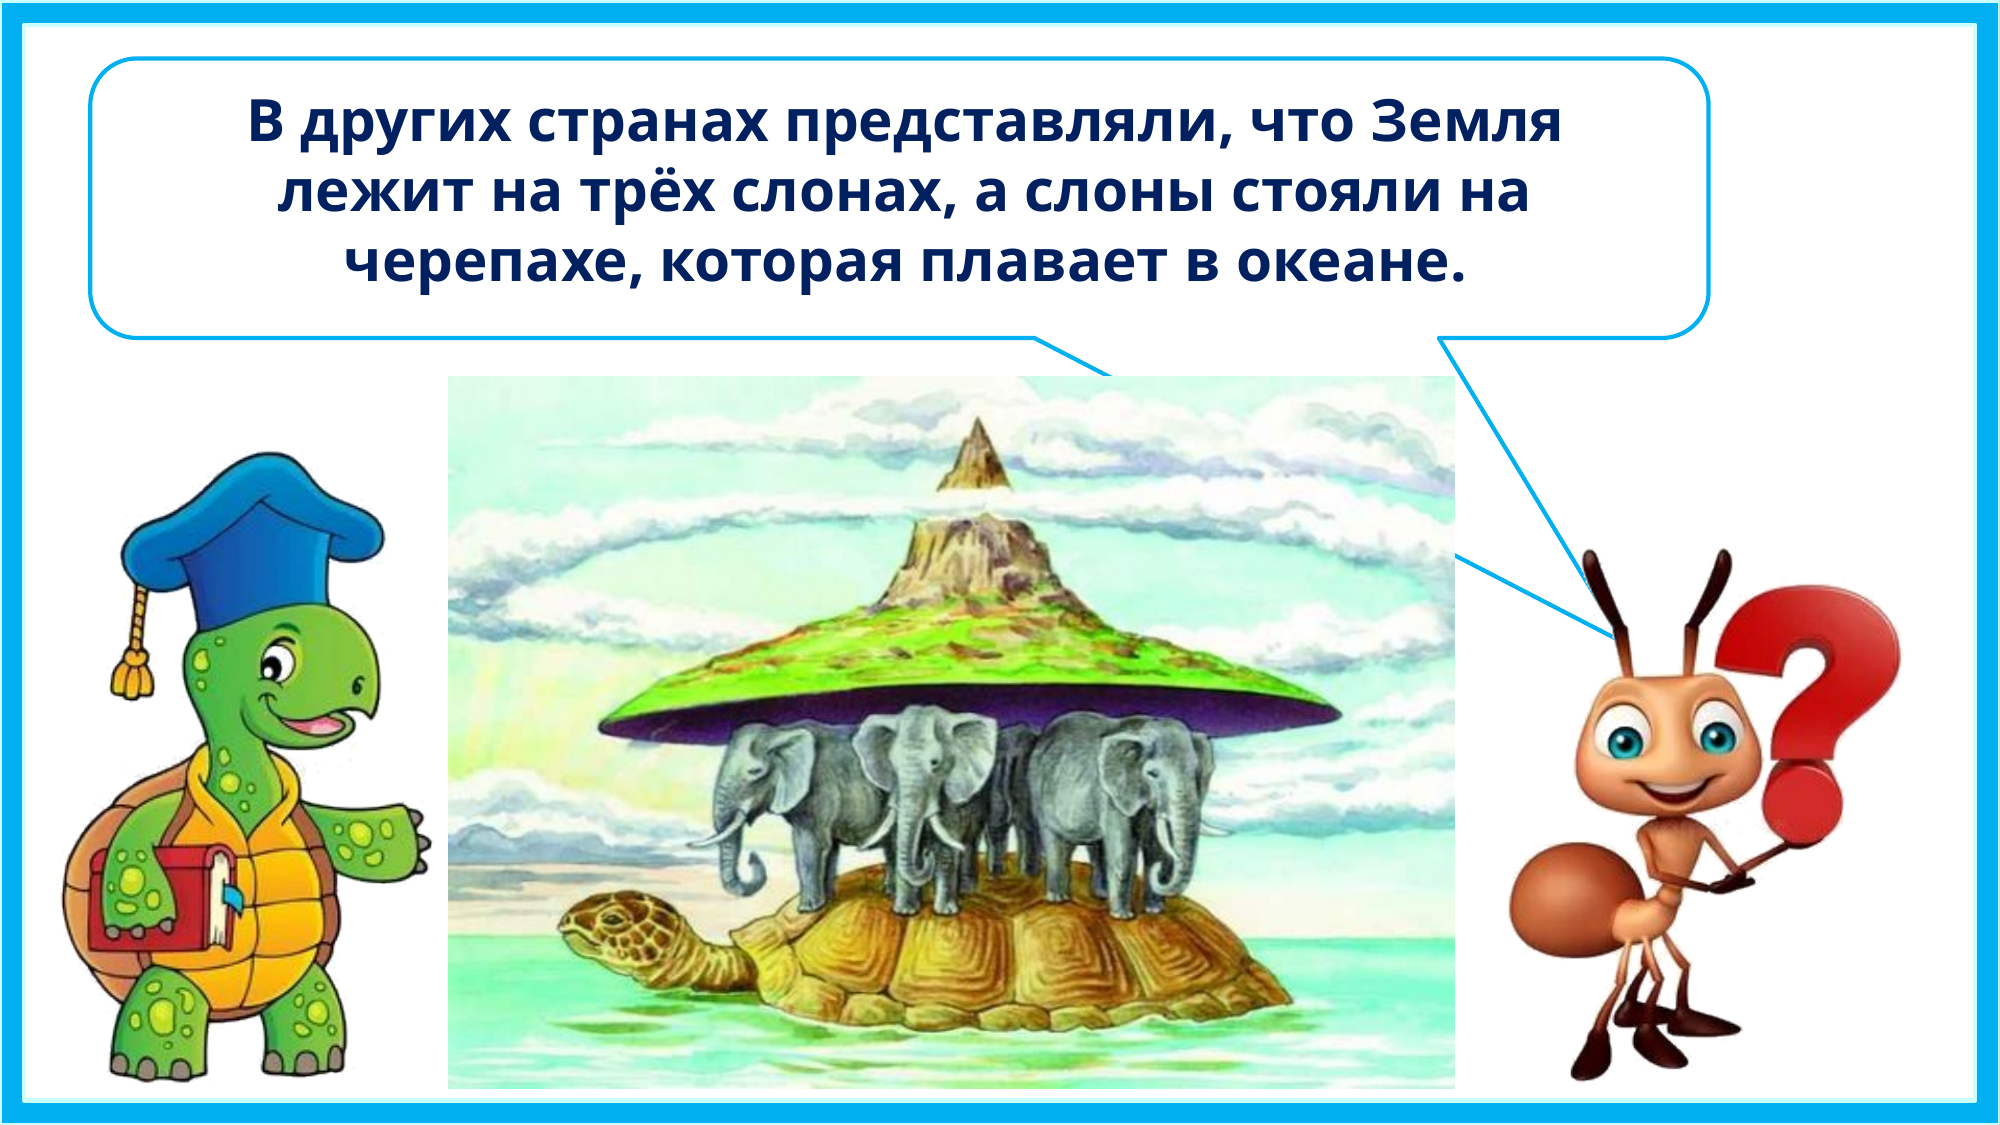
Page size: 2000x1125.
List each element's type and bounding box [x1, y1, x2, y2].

text_box [90, 58, 1709, 339]
picture [1464, 515, 1945, 1102]
picture [38, 375, 1456, 1098]
